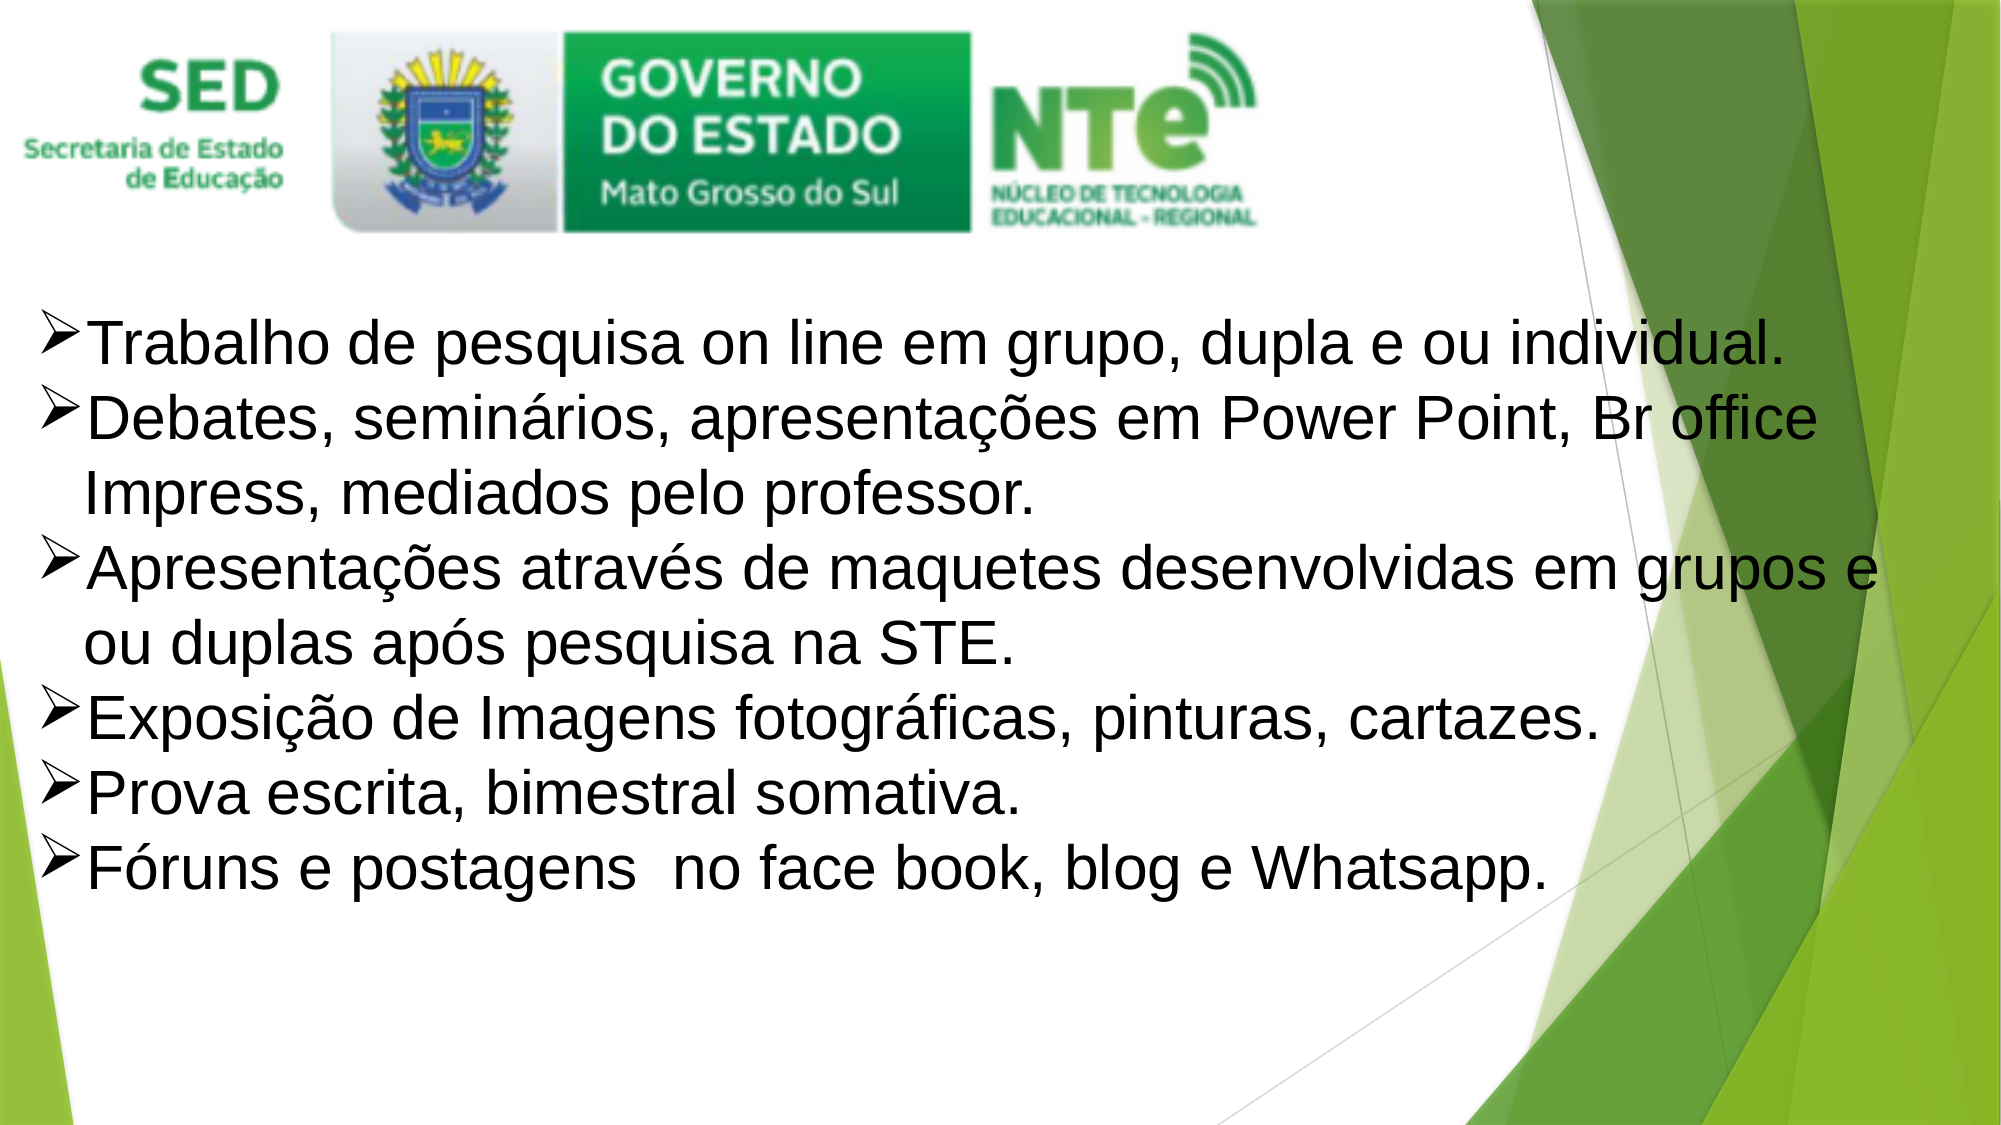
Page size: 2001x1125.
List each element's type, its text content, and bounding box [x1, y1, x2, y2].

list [0, 0, 1314, 266]
text_box Trabalho de pesquisa on line em grupo, dupla e ou individual. Debates, seminários, apresentações em Power Point, Br office Impress, mediados pelo professor. Apresentações através de maquetes desenvolvidas em grupos e ou duplas após pesquisa na STE. Exposição de Imagens fotográficas, pinturas, cartazes. Prova escrita, bimestral somativa. Fóruns e postagens no face book, blog e Whatsapp. [22, 294, 1927, 909]
